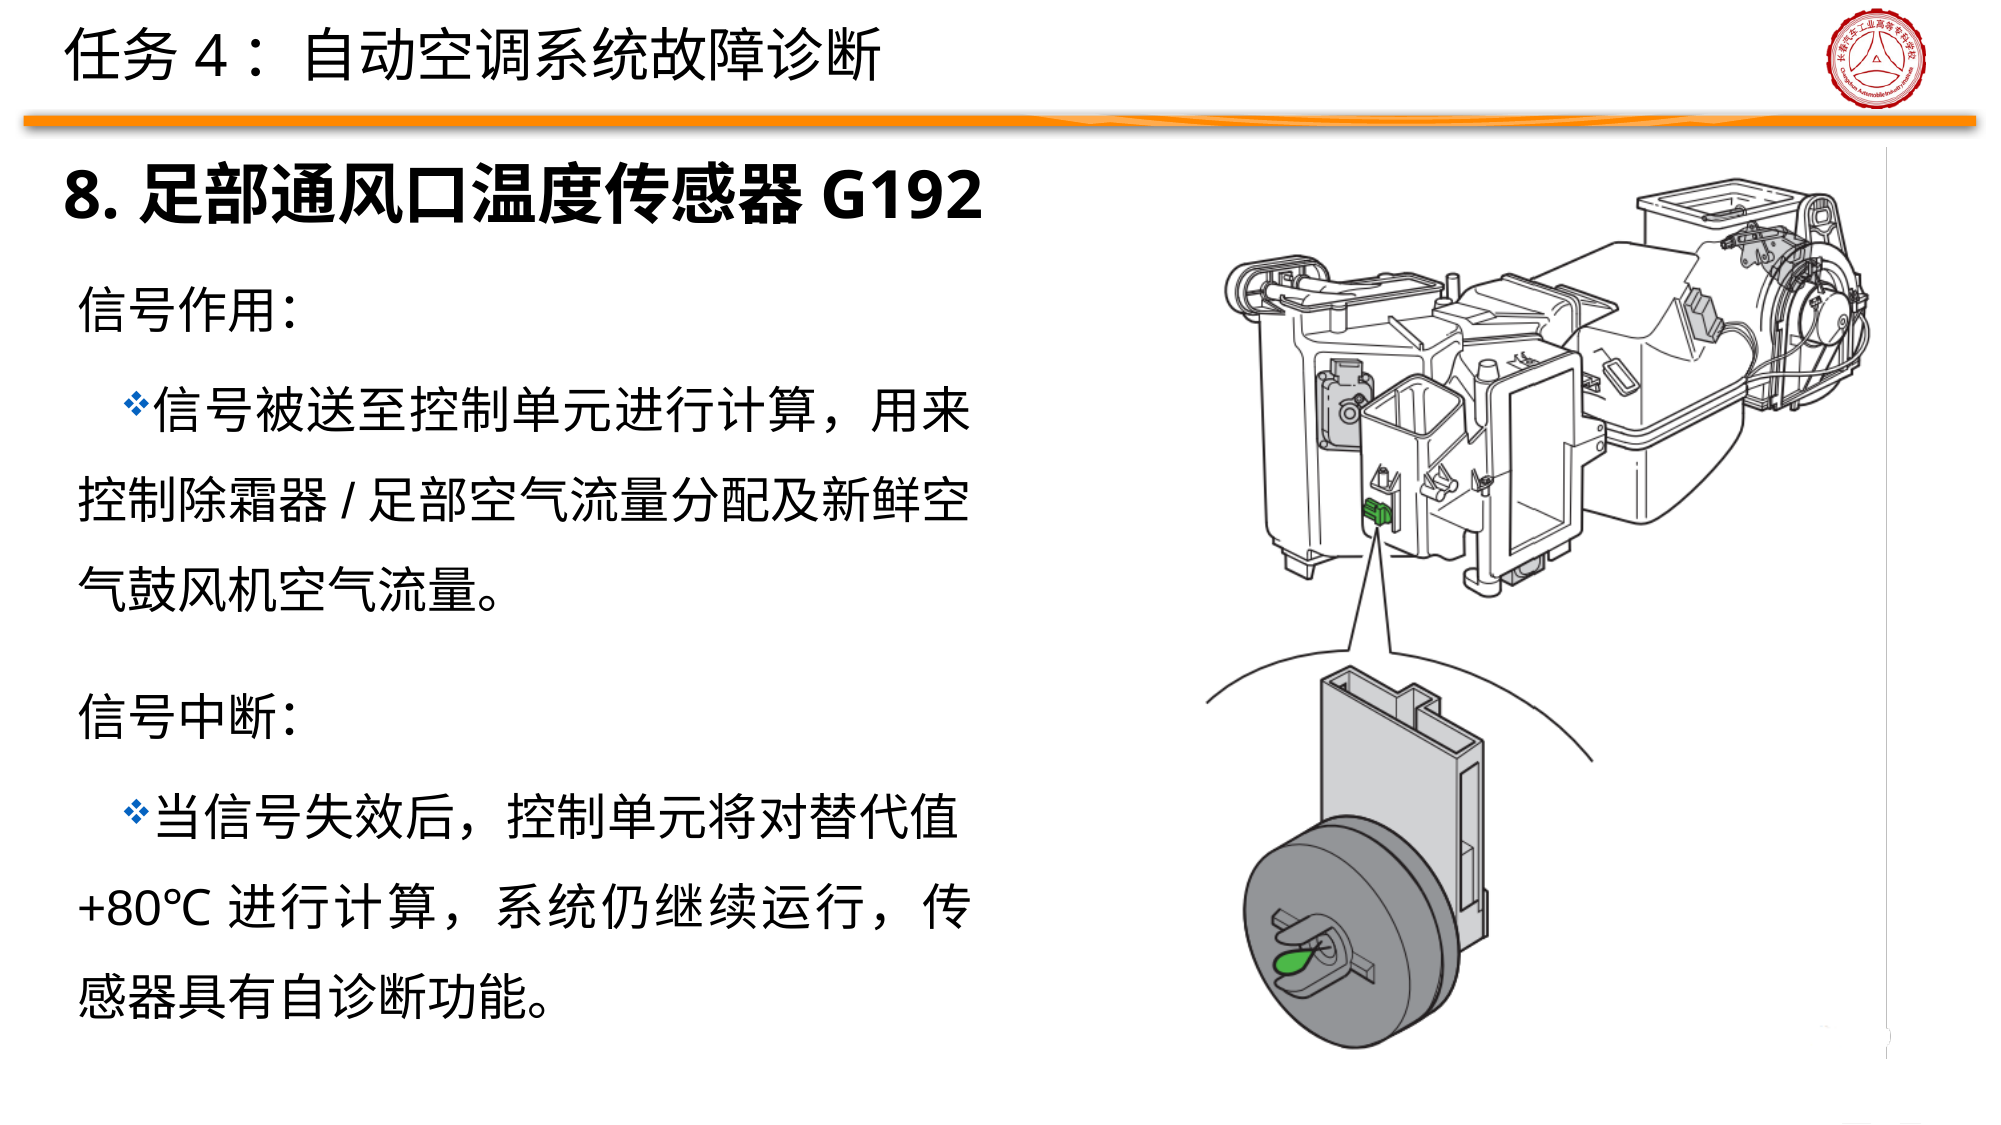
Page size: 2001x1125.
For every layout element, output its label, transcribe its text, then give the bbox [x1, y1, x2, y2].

picture [1179, 147, 1892, 1059]
picture [1826, 8, 1926, 109]
title 任务4：自动空调系统故障诊断 [49, 19, 1557, 119]
text_box 信号作用： 信号被送至控制单元进行计算，用来控制除霜器/足部空气流量分配及新鲜空气鼓风机空气流量。 信号中断： 当信号失效后，控制单元将对替代值+80℃进行计算，系统仍继续运行，传感器具有自诊断功能。 [62, 241, 988, 1034]
text_box 8.足部通风口温度传感器G192 [49, 144, 1016, 240]
